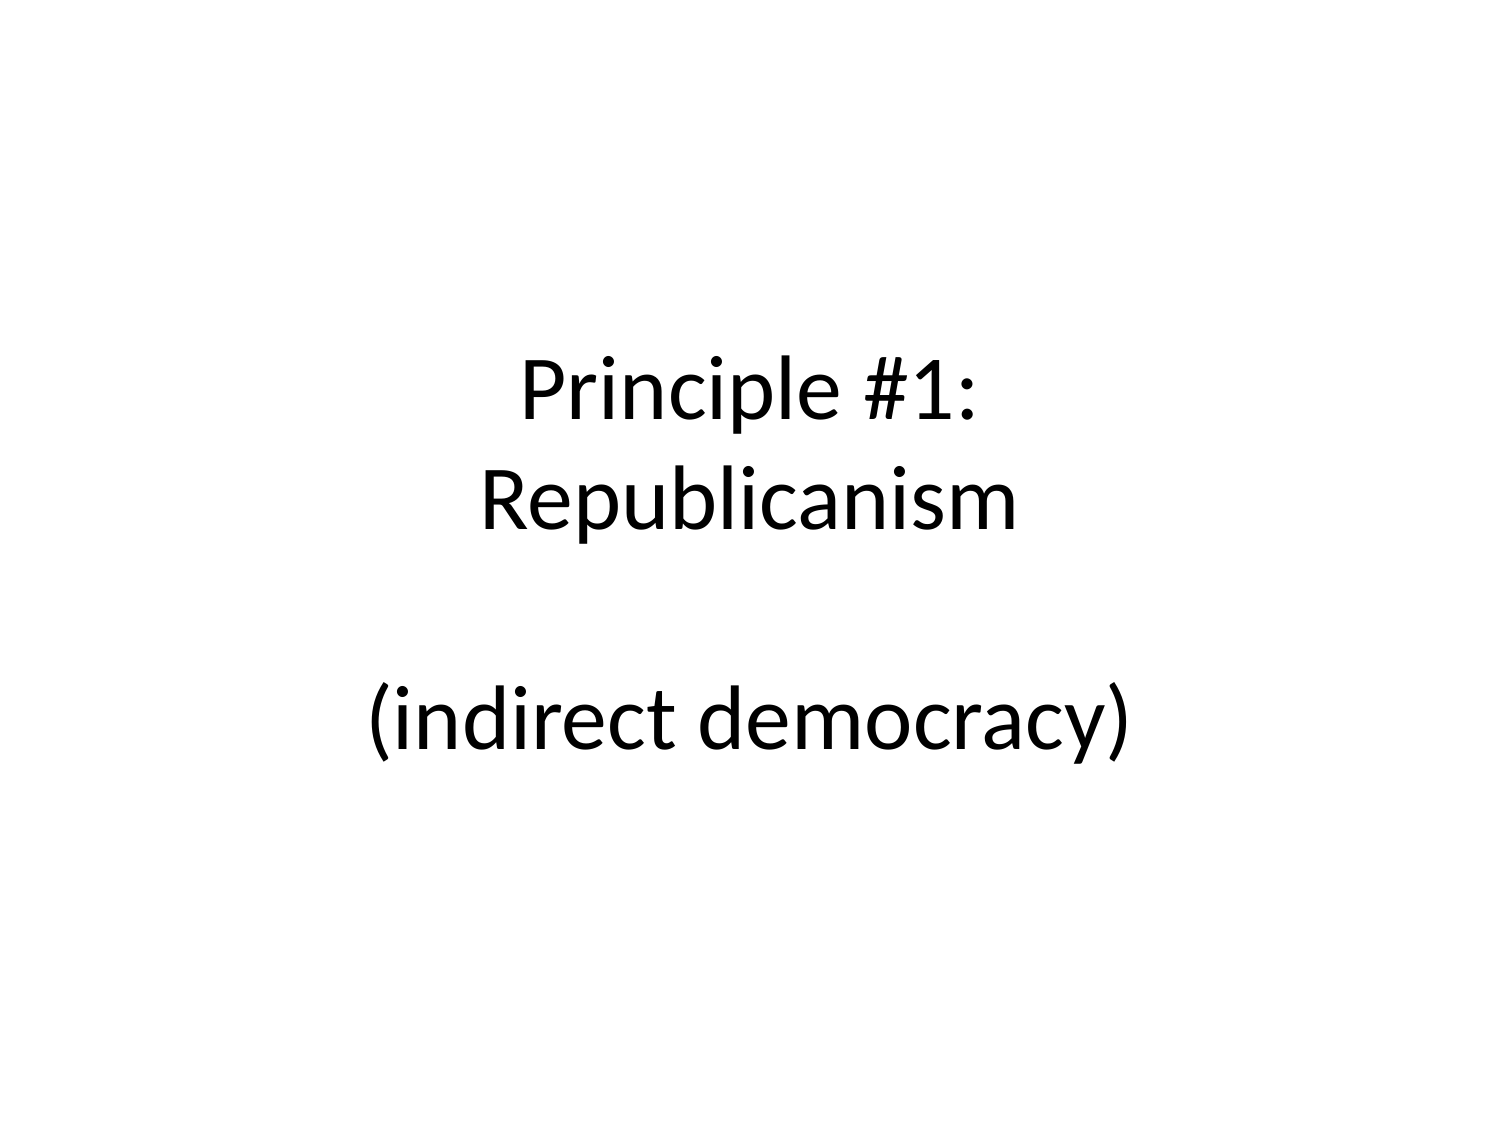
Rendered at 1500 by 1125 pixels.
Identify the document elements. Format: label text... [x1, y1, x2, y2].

title Principle #1: Republicanism (indirect democracy) [74, 44, 1426, 1051]
